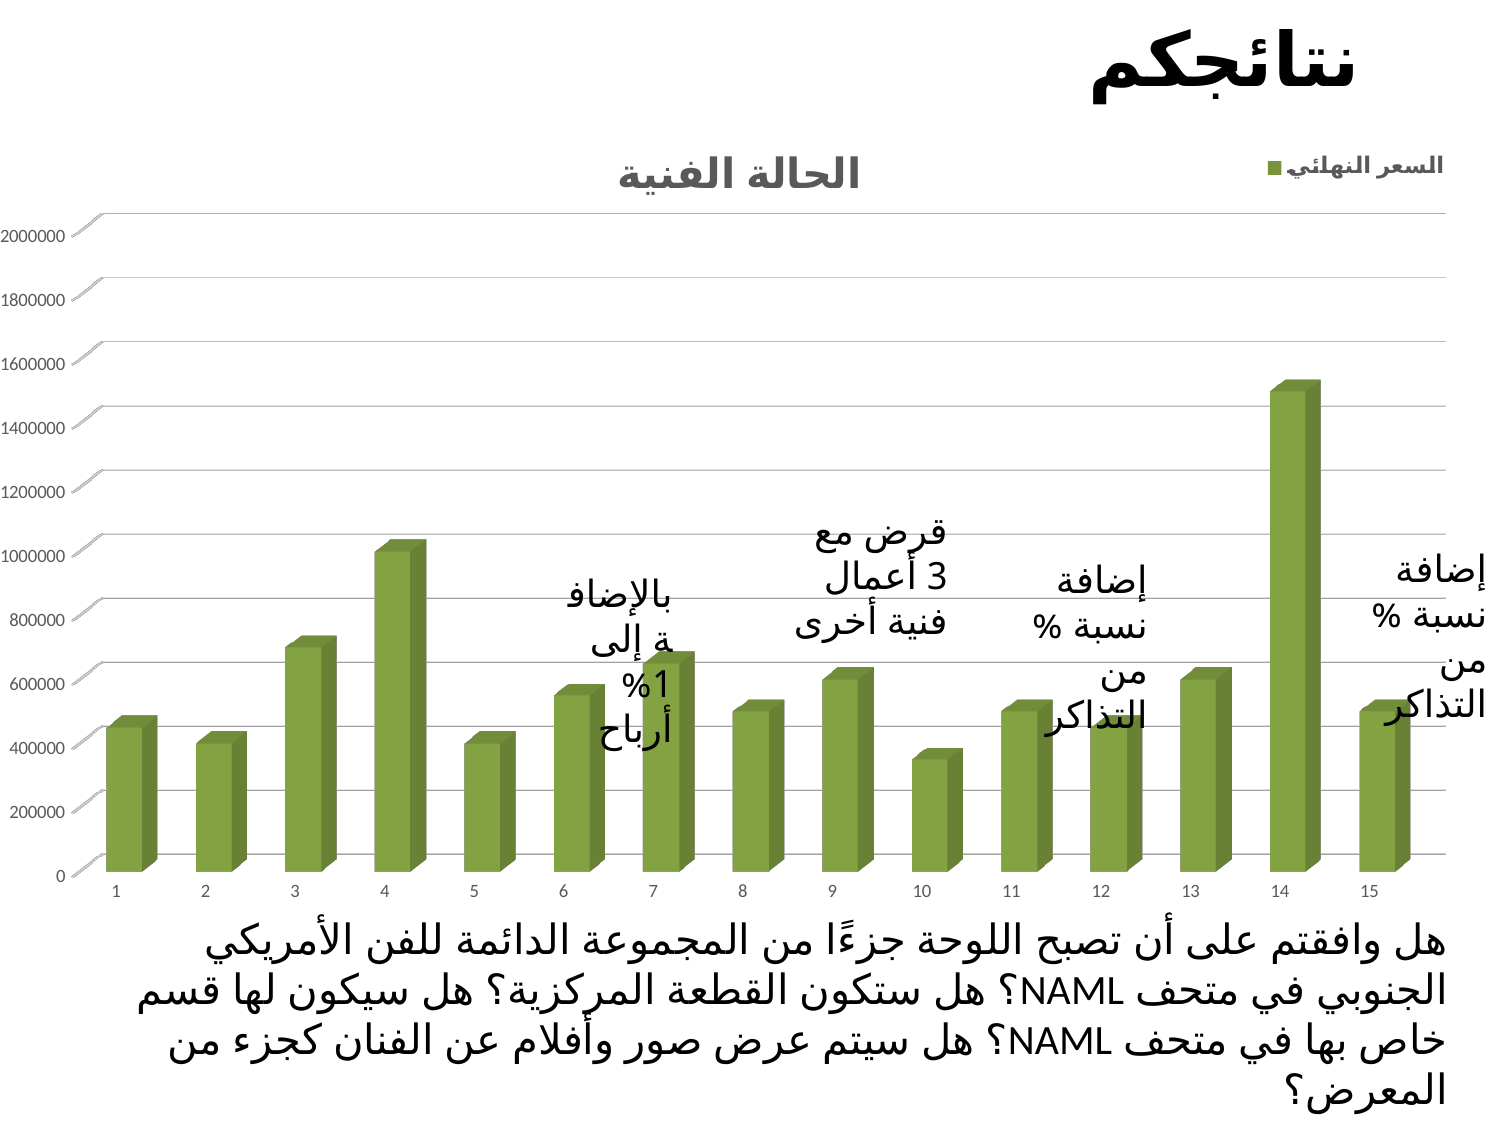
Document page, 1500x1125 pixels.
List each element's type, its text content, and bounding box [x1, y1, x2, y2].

text_box هل وافقتم على أن تصبح اللوحة جزءًا من المجموعة الدائمة للفن الأمريكي الجنوبي في متحف NAML؟ هل ستكون القطعة المركزية؟ هل سيكون لها قسم خاص بها في متحف NAML؟ هل سيتم عرض صور وأفلام عن الفنان كجزء من المعرض؟ [62, 932, 1463, 1121]
text_box إضافة نسبة % من التذاكر [1467, 537, 1500, 733]
chart [0, 112, 1463, 926]
title نتائجكم [24, 0, 1375, 110]
